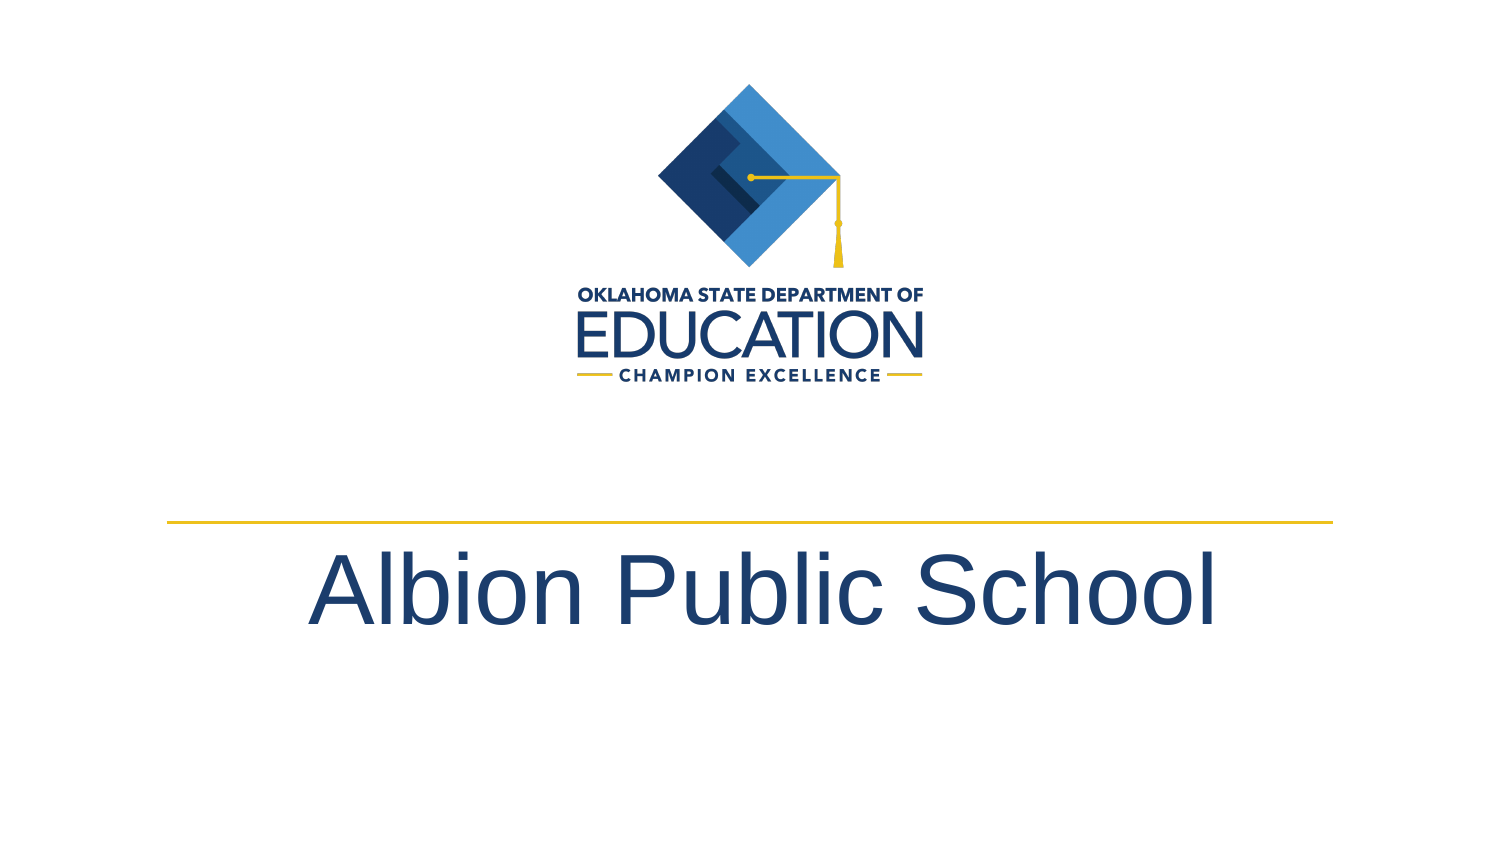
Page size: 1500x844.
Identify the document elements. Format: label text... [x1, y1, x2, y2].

picture [577, 83, 923, 383]
title Albion Public School [79, 408, 1449, 652]
